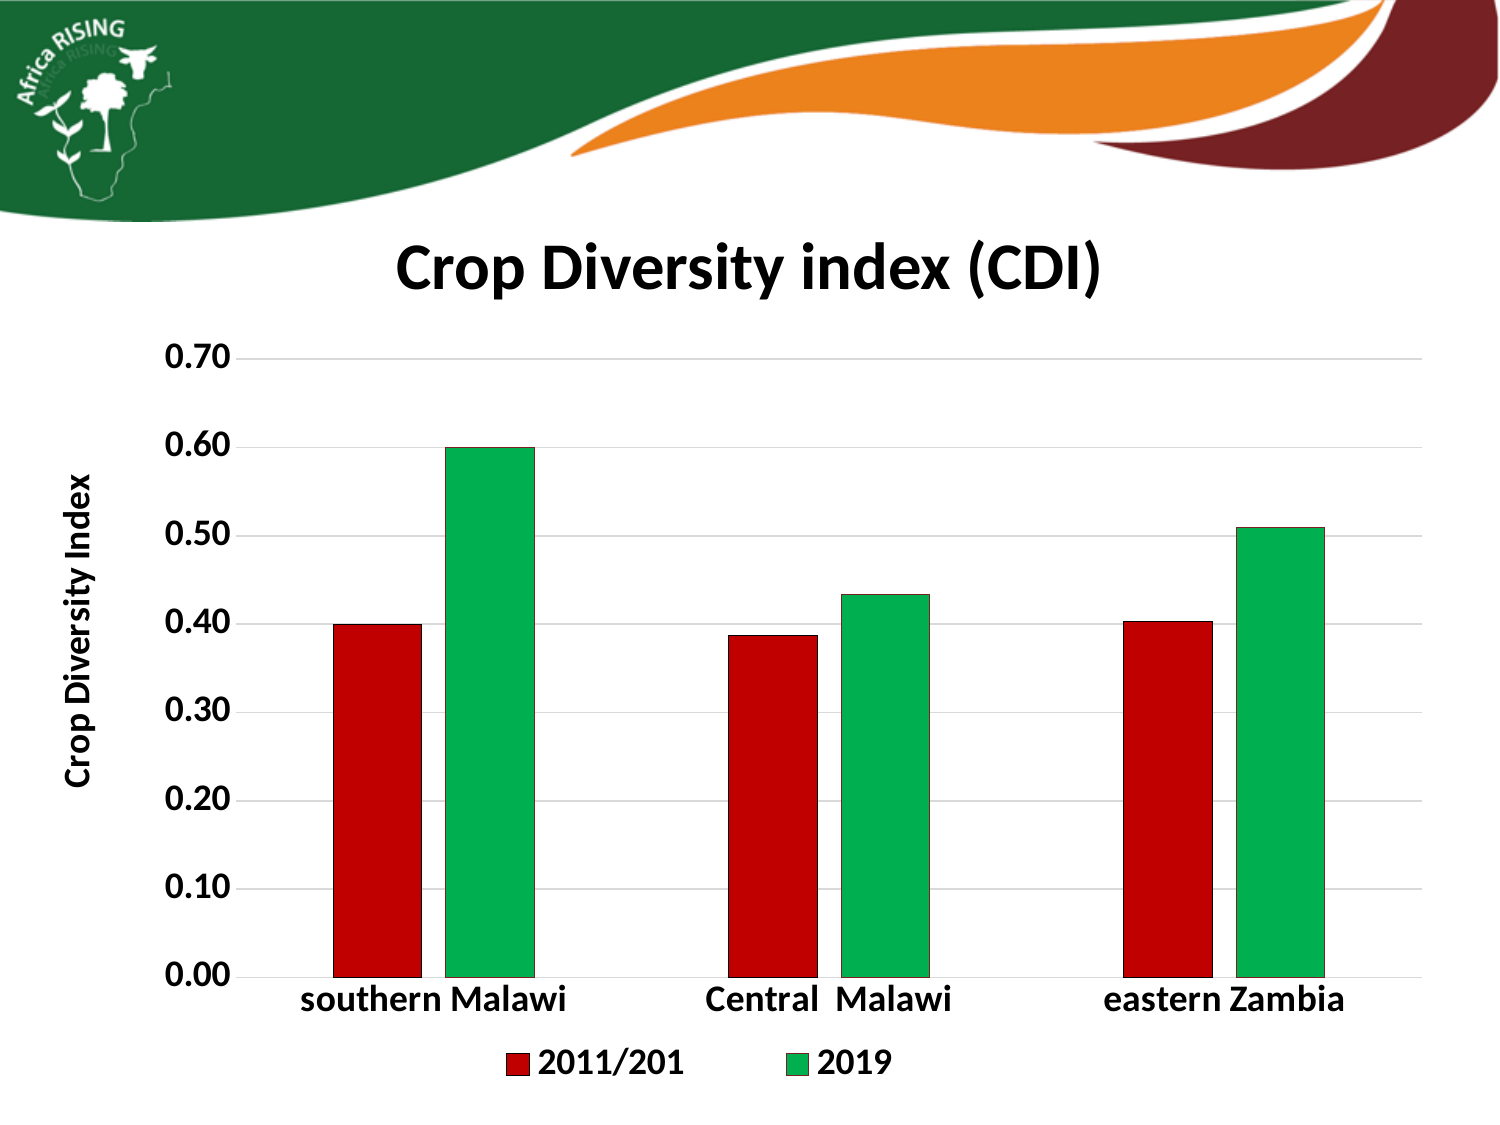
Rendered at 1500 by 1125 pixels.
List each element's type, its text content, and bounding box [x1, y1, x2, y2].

title Crop Diversity index (CDI) [75, 200, 1425, 323]
chart [49, 324, 1451, 1101]
picture [0, 0, 1499, 222]
